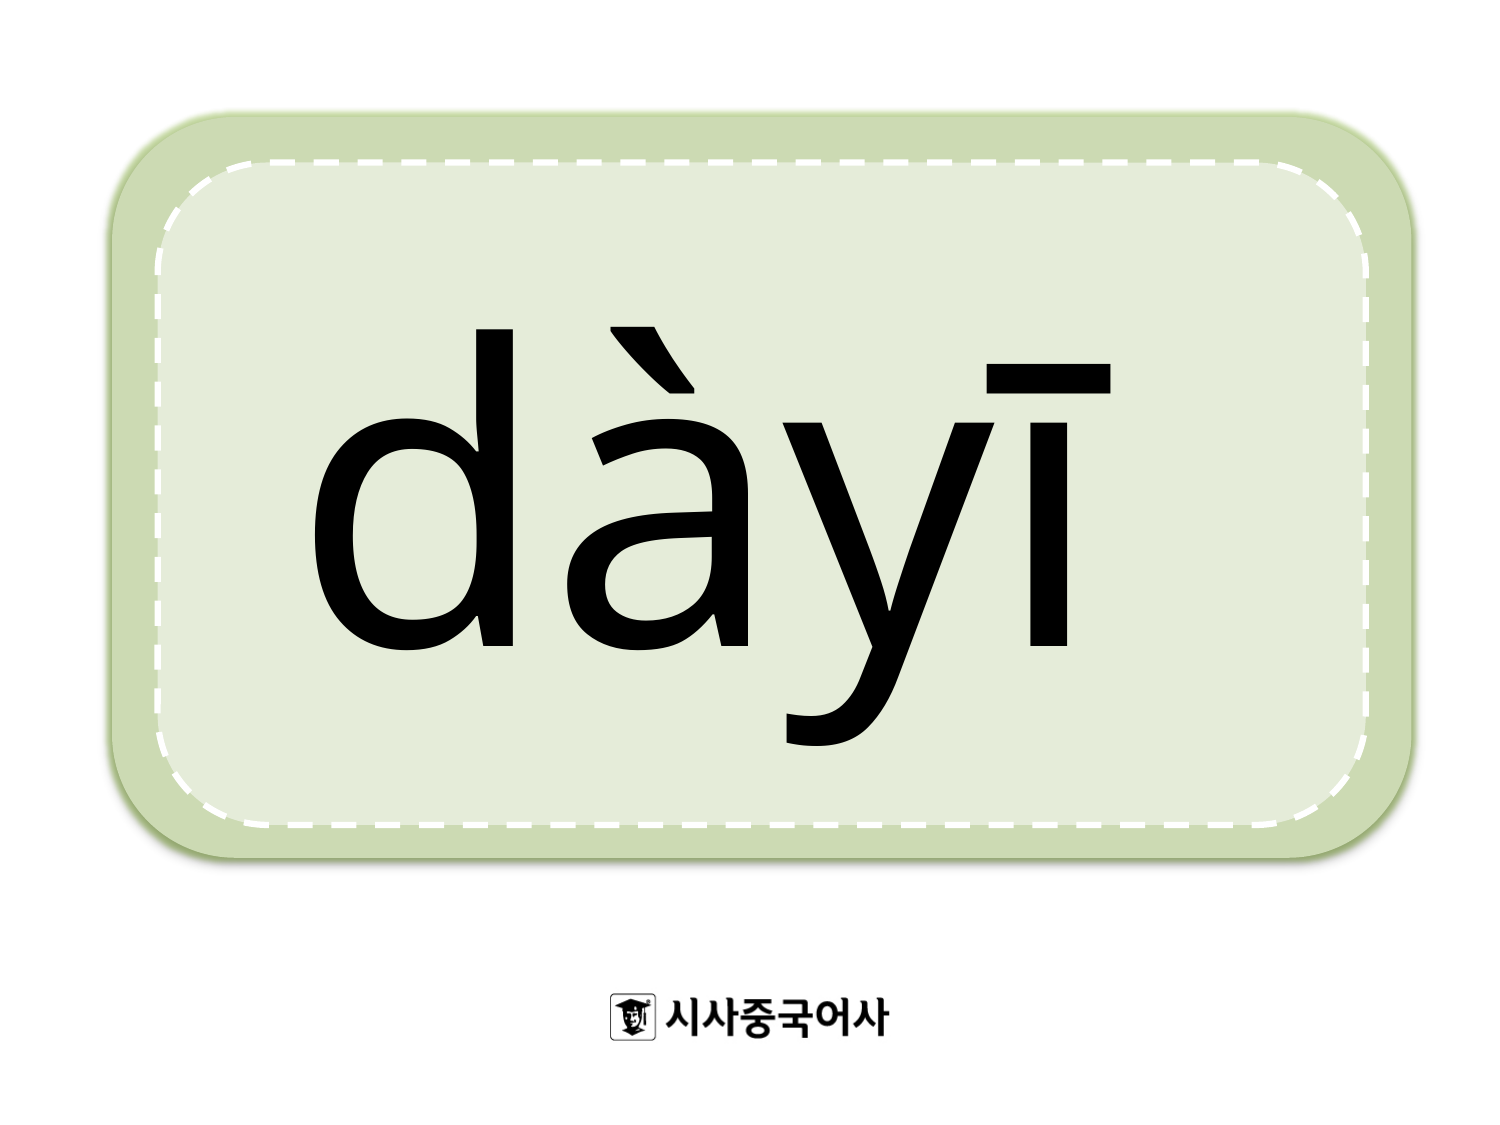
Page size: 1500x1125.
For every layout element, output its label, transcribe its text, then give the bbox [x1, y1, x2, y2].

picture [602, 987, 898, 1047]
text_box dàyī [147, 148, 1356, 811]
